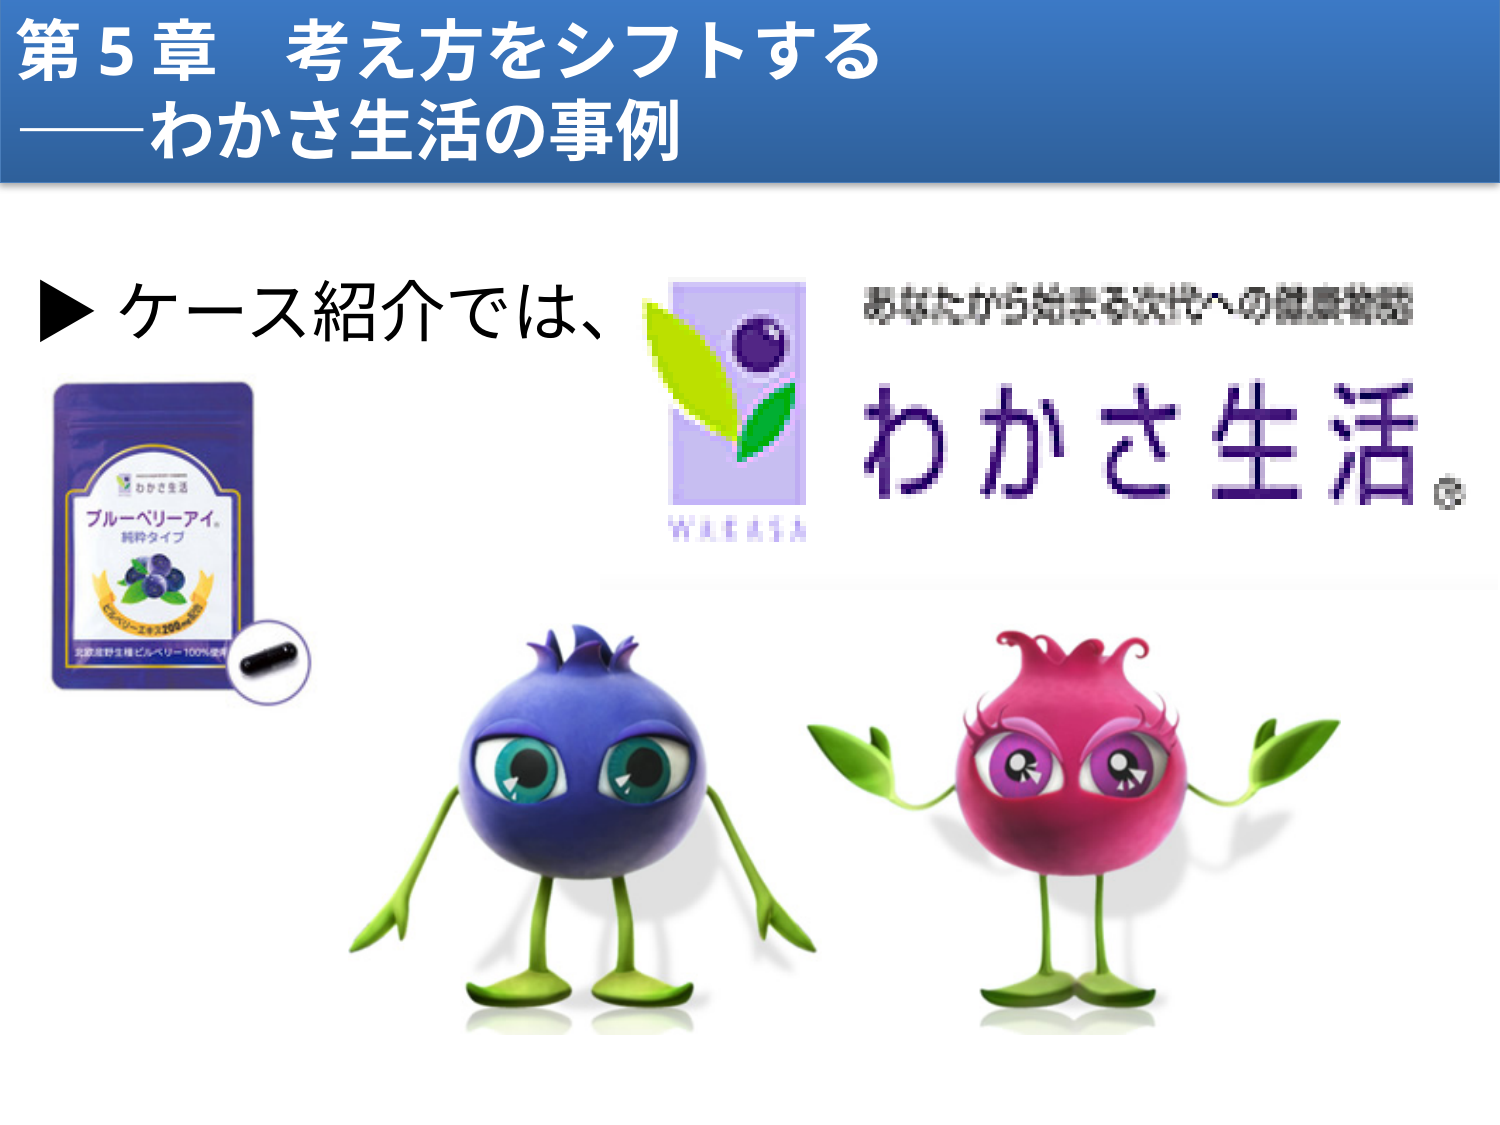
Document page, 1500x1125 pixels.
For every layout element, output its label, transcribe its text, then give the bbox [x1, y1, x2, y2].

list ▶ケース紹介では、[わかさ生活] [17, 262, 1368, 1005]
picture [348, 623, 1341, 1036]
picture [599, 219, 1498, 590]
title 第5章 考え方をシフトする ――わかさ生活の事例 [0, 0, 1500, 183]
picture [0, 373, 326, 717]
